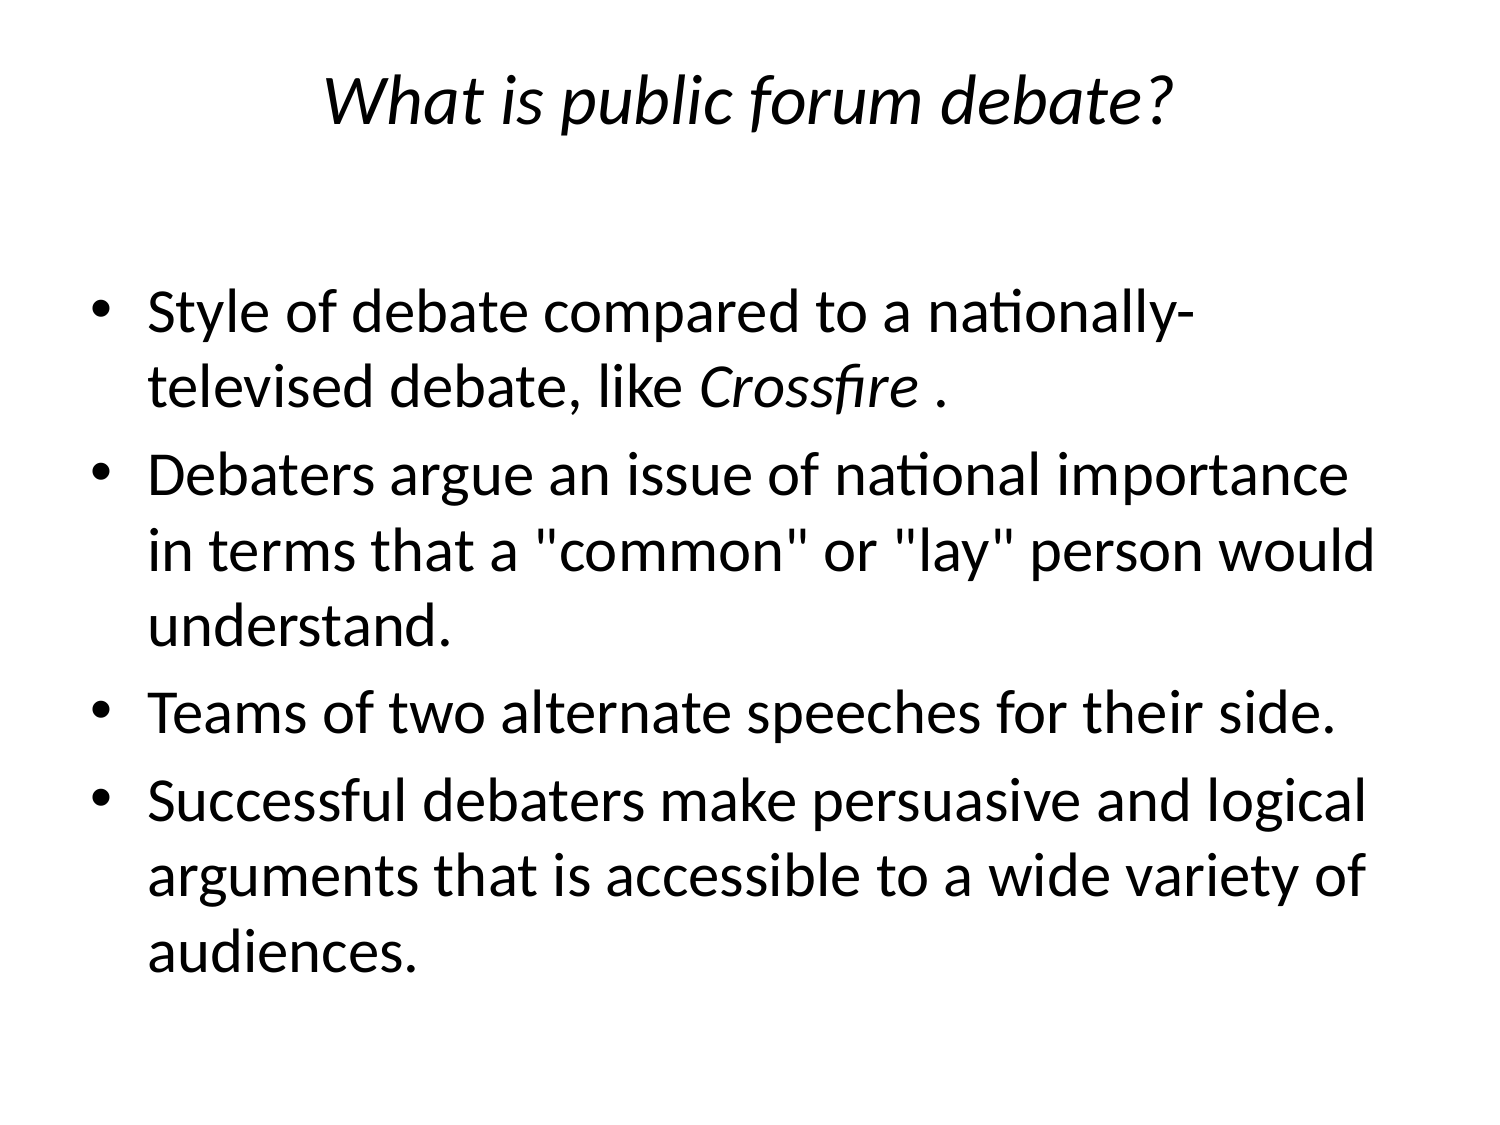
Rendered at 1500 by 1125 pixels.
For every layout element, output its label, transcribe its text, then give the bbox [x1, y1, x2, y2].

title What is public forum debate? [75, 45, 1425, 233]
list Style of debate compared to a nationally-televised debate, like Crossfire . Debaters argue an issue of national importance in terms that a "common" or "lay" person would understand. Teams of two alternate speeches for their side. Successful debaters make persuasive and logical arguments that is accessible to a wide variety of audiences. [75, 262, 1425, 1005]
